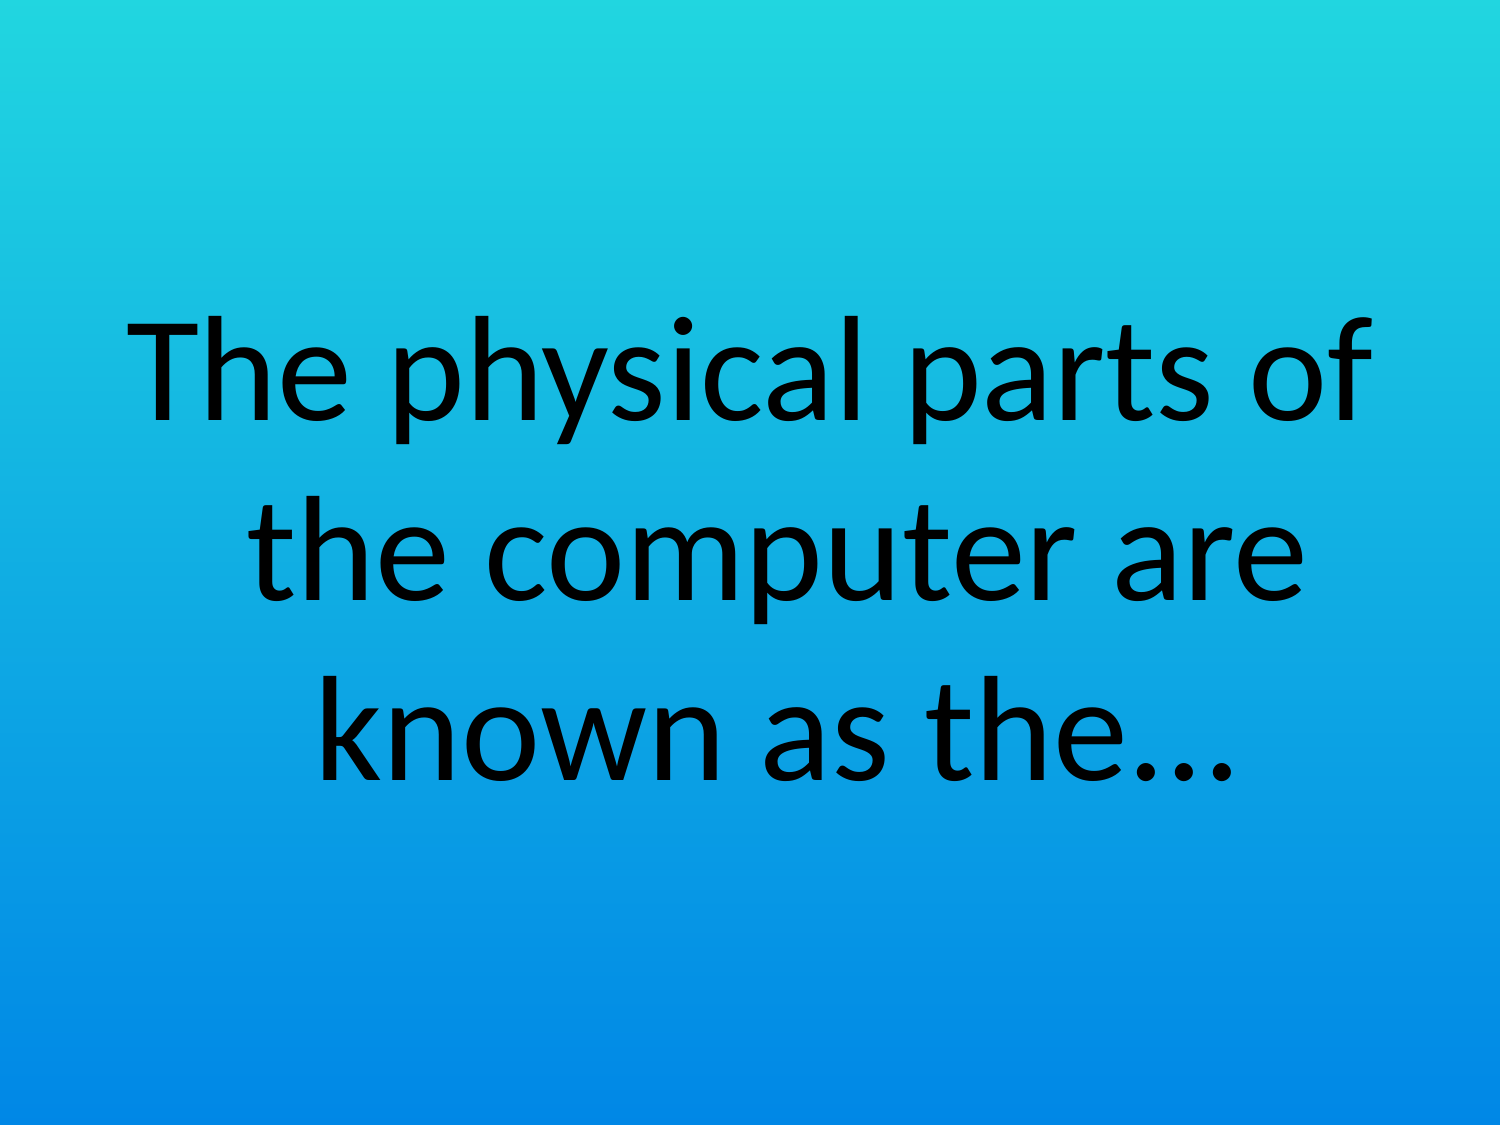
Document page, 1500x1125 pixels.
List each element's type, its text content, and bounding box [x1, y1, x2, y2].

list The physical parts of the computer are known as the... [75, 262, 1425, 1005]
